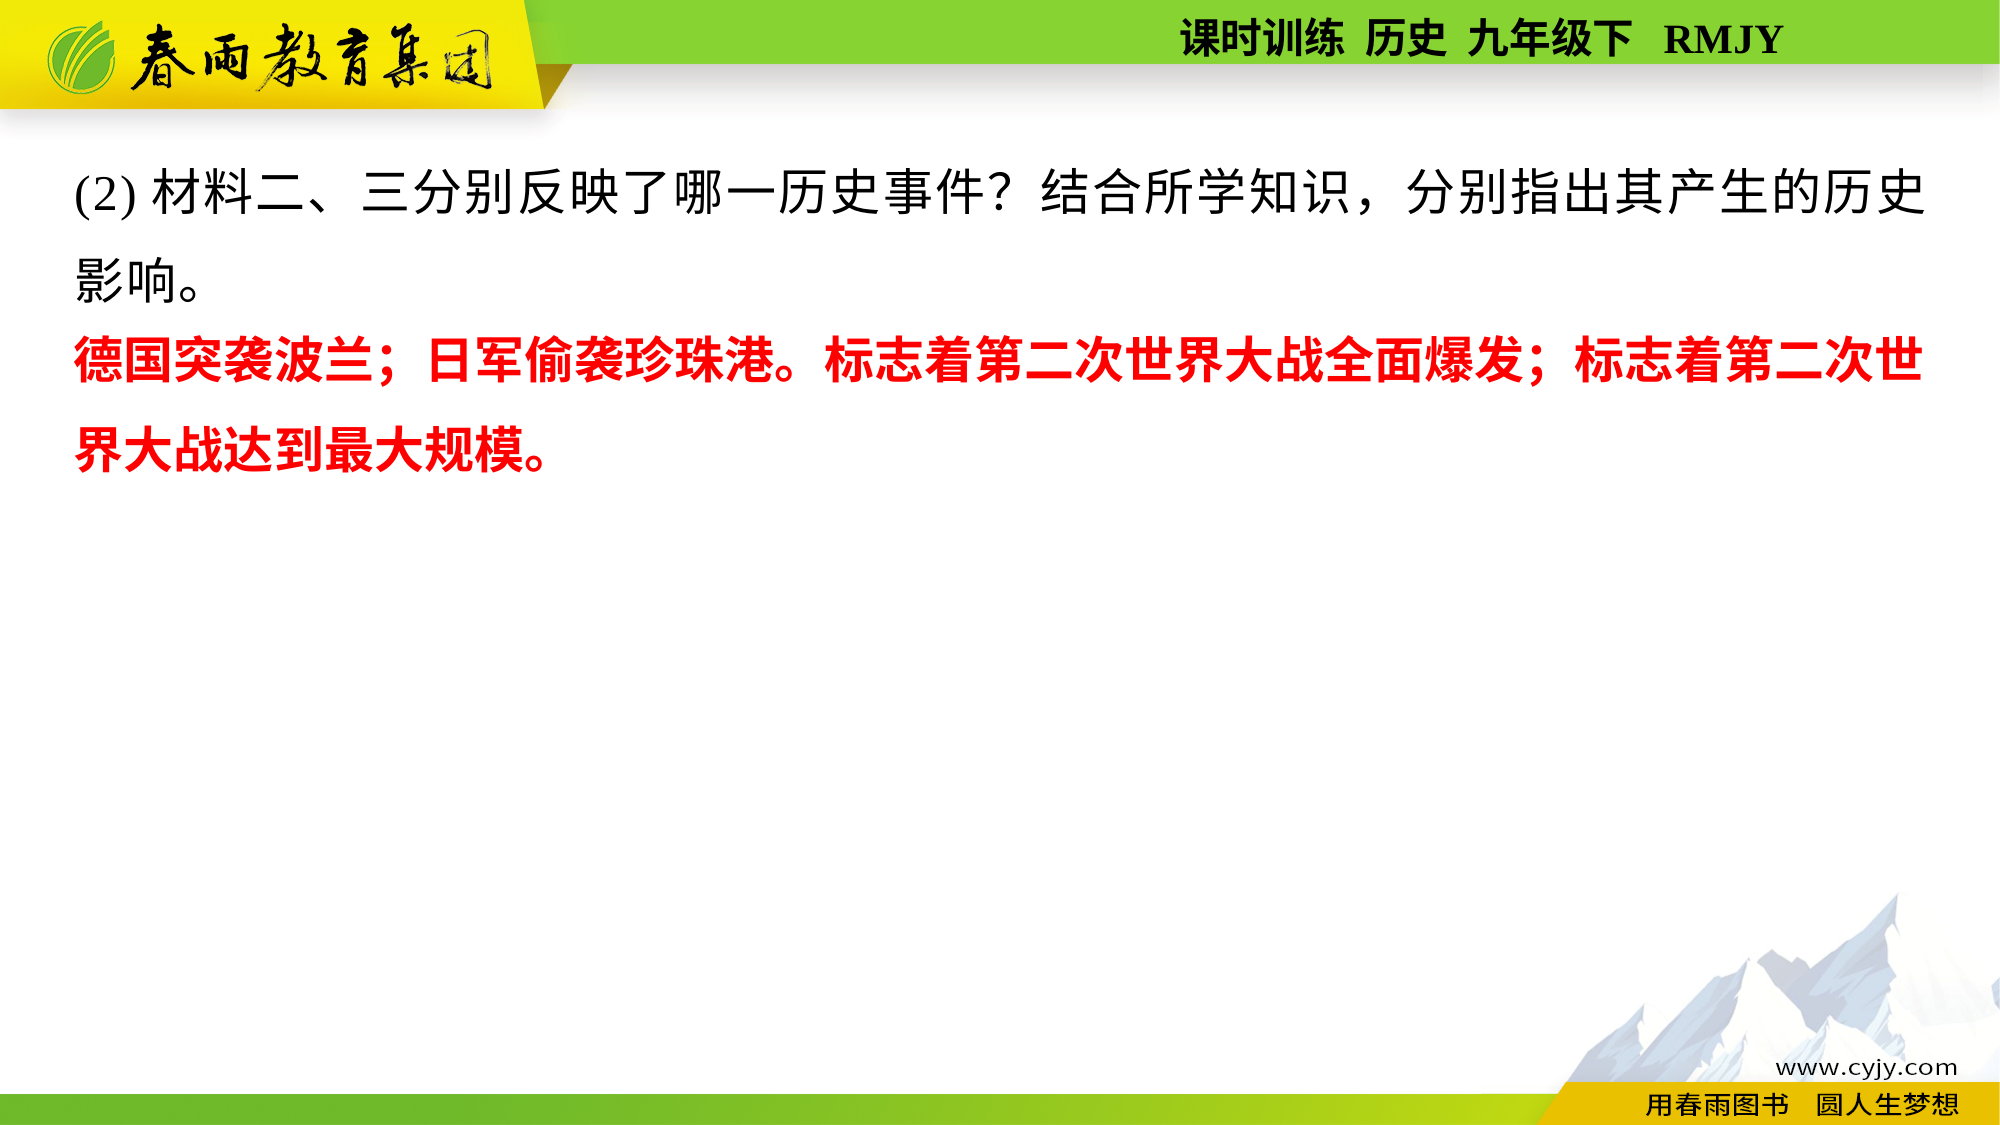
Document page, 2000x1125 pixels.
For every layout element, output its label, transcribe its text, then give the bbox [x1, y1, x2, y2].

picture [0, 0, 2000, 1125]
text_box 德国突袭波兰；日军偷袭珍珠港。标志着第二次世界大战全面爆发；标志着第二次世界大战达到最大规模。 [59, 290, 1957, 486]
list (2)材料二、三分别反映了哪一历史事件？结合所学知识，分别指出其产生的历史影响。 [59, 122, 1944, 290]
